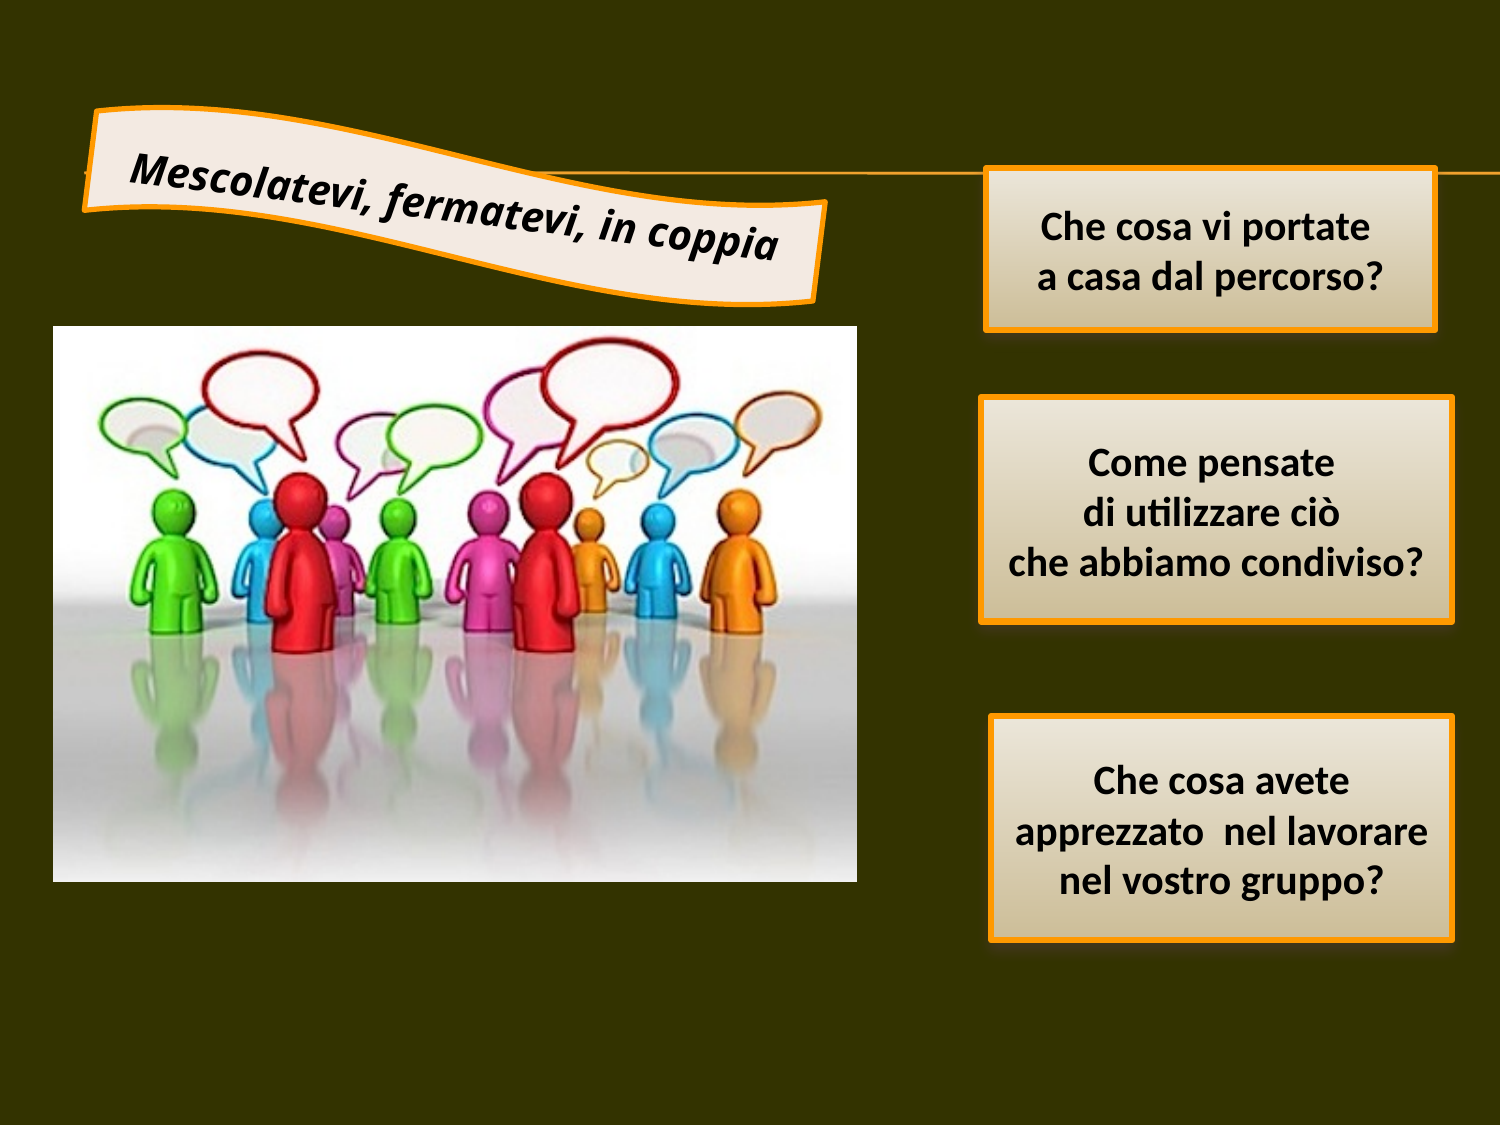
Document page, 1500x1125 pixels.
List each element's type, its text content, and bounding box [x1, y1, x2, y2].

list [82, 86, 1425, 774]
picture [52, 325, 857, 882]
text_box Mescolatevi, fermatevi, in coppia [82, 105, 828, 307]
text_box Che cosa avete apprezzato nel lavorare nel vostro gruppo? [991, 715, 1453, 941]
text_box Che cosa vi portate a casa dal percorso? [985, 167, 1436, 331]
text_box Come pensate di utilizzare ciò che abbiamo condiviso? [980, 396, 1453, 622]
